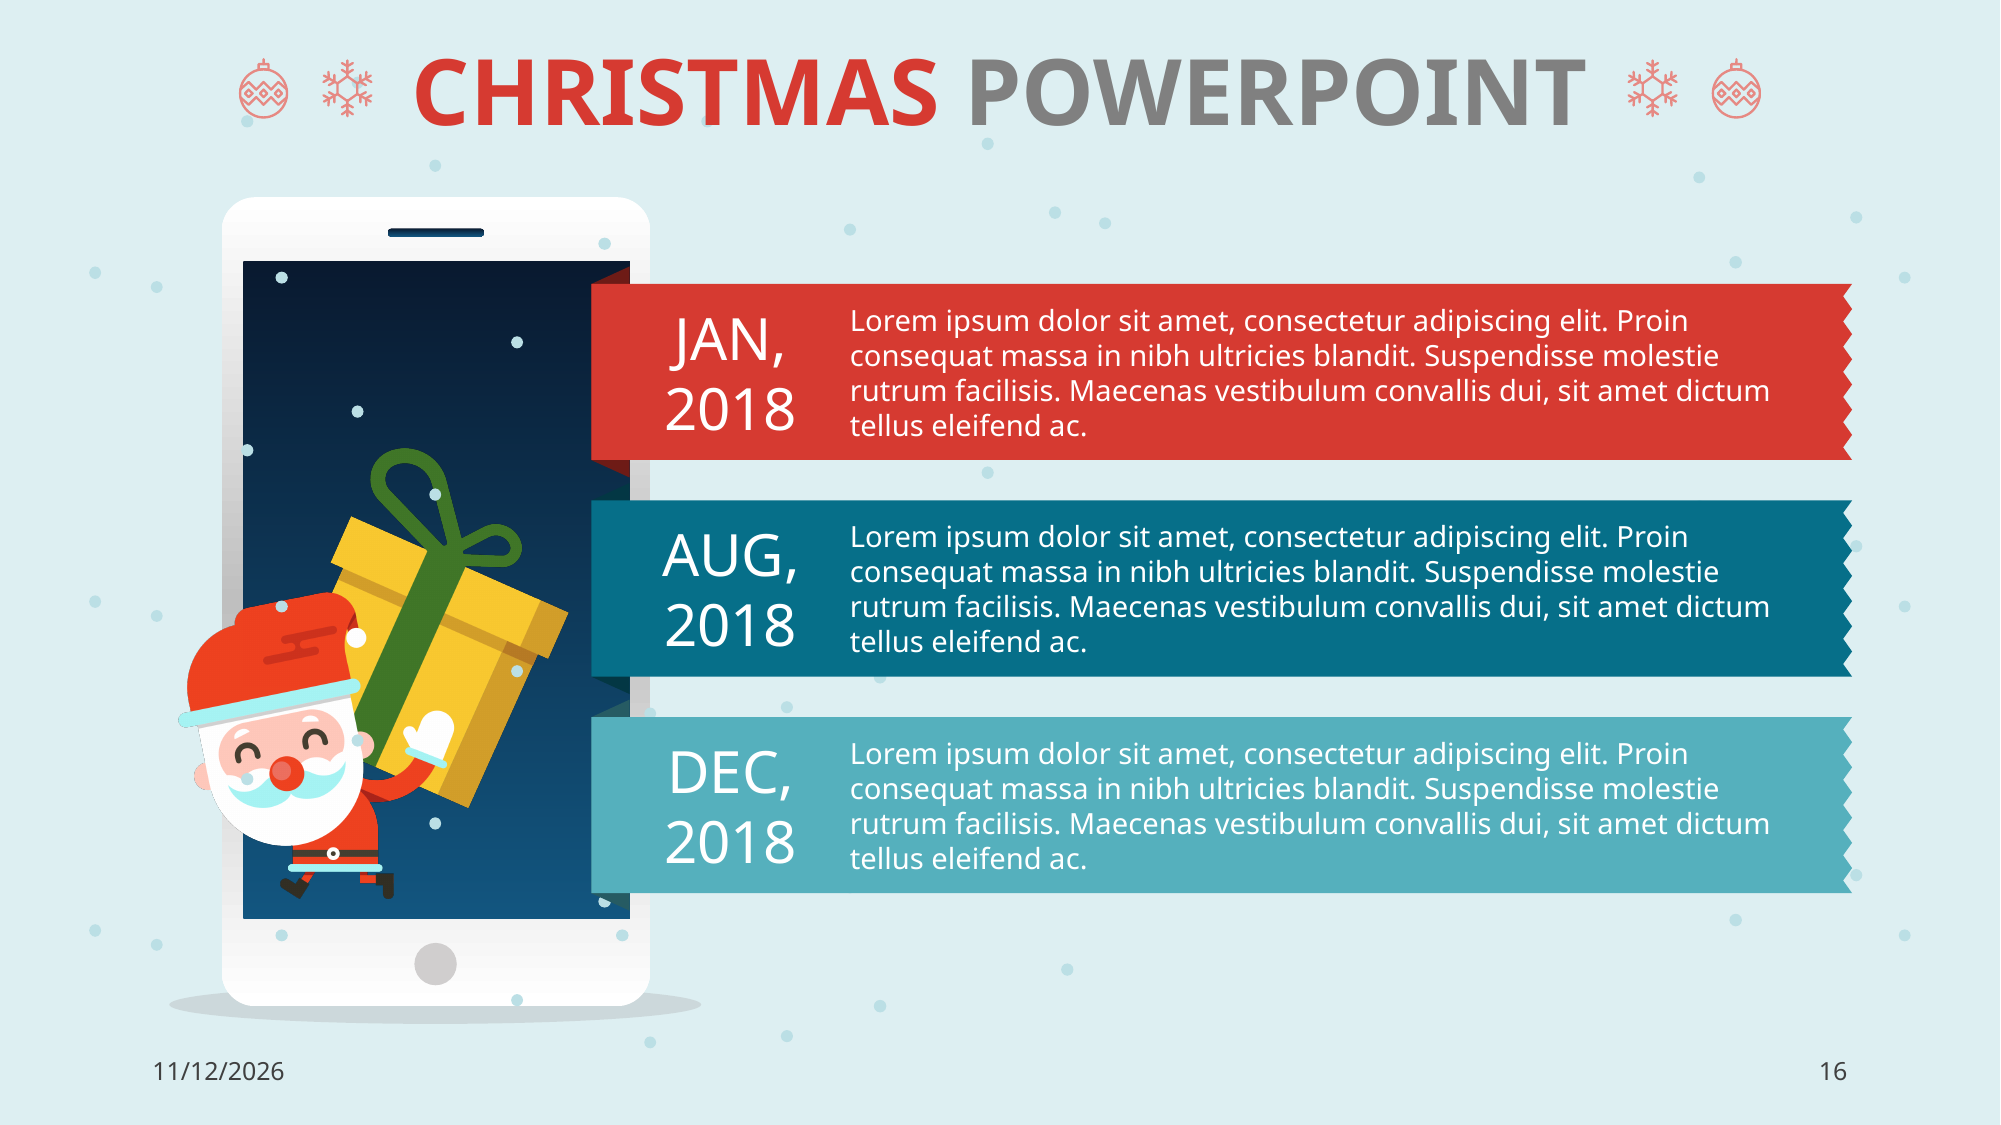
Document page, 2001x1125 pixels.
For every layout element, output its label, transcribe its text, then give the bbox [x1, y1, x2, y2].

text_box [591, 482, 1853, 694]
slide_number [137, 1049, 588, 1103]
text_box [89, 76, 1911, 1049]
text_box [591, 699, 1853, 911]
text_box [591, 266, 1853, 478]
text_box CHRISTMAS POWERPOINT [62, 33, 1938, 144]
slide_number 16 [1412, 1049, 1863, 1103]
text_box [240, 59, 1760, 118]
